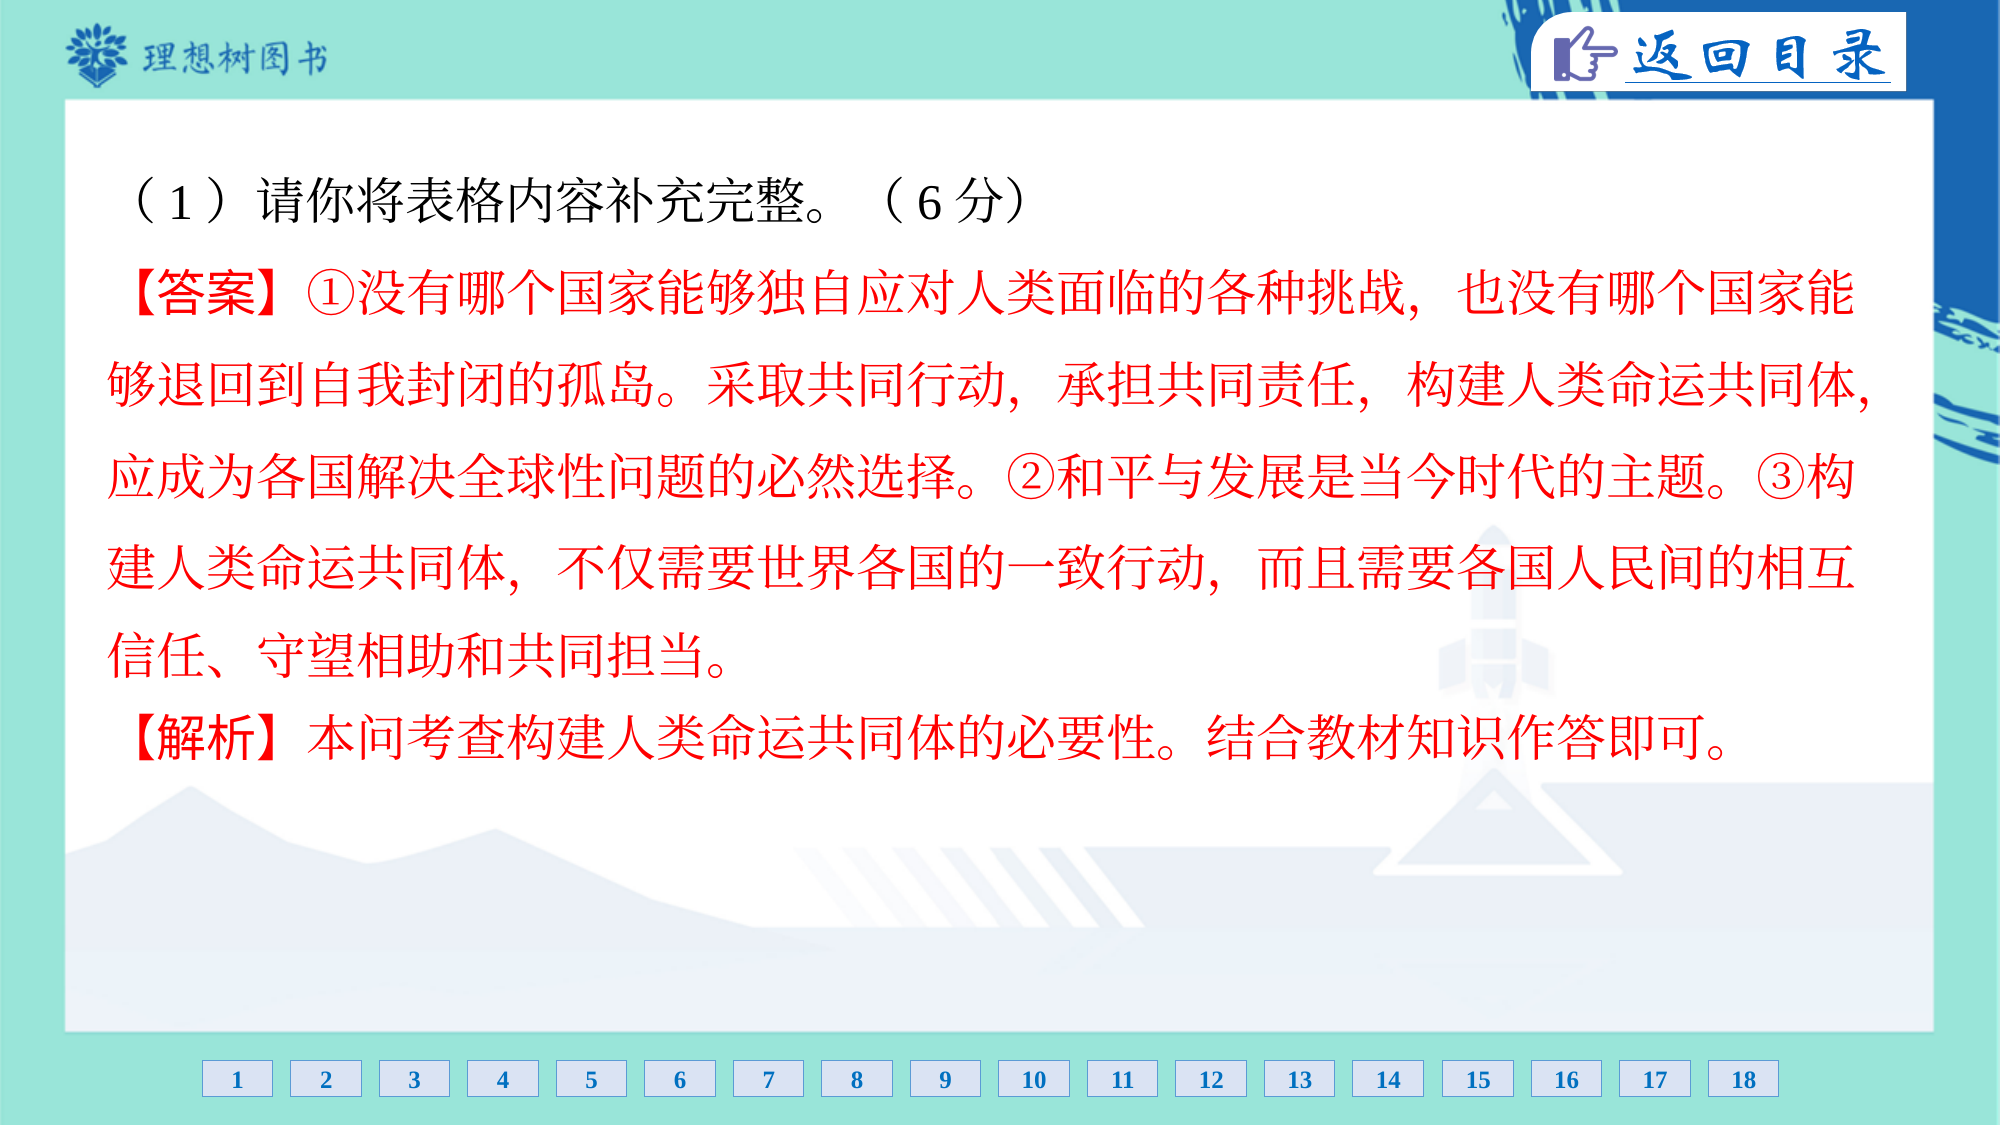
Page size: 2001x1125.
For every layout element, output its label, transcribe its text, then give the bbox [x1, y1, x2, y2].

picture [0, 0, 2000, 1125]
text_box 【答案】①没有哪个国家能够独自应对人类面临的各种挑战，也没有哪个国家能 够退回到自我封闭的孤岛。采取共同行动，承担共同责任，构建人类命运共同体， 应成为各国解决全球性问题的必然选择。②和平与发展是当今时代的主题。③构 建人类命运共同体，不仅需要世界各国的一致行动，而且需要各国人民间的相互 信任、守望相助和共同担当。 [106, 230, 1895, 675]
text_box 【解析】本问考查构建人类命运共同体的必要性。结合教材知识作答即可。 [106, 678, 1895, 757]
text_box （1）请你将表格内容补充完整。（6分） [106, 141, 1895, 220]
